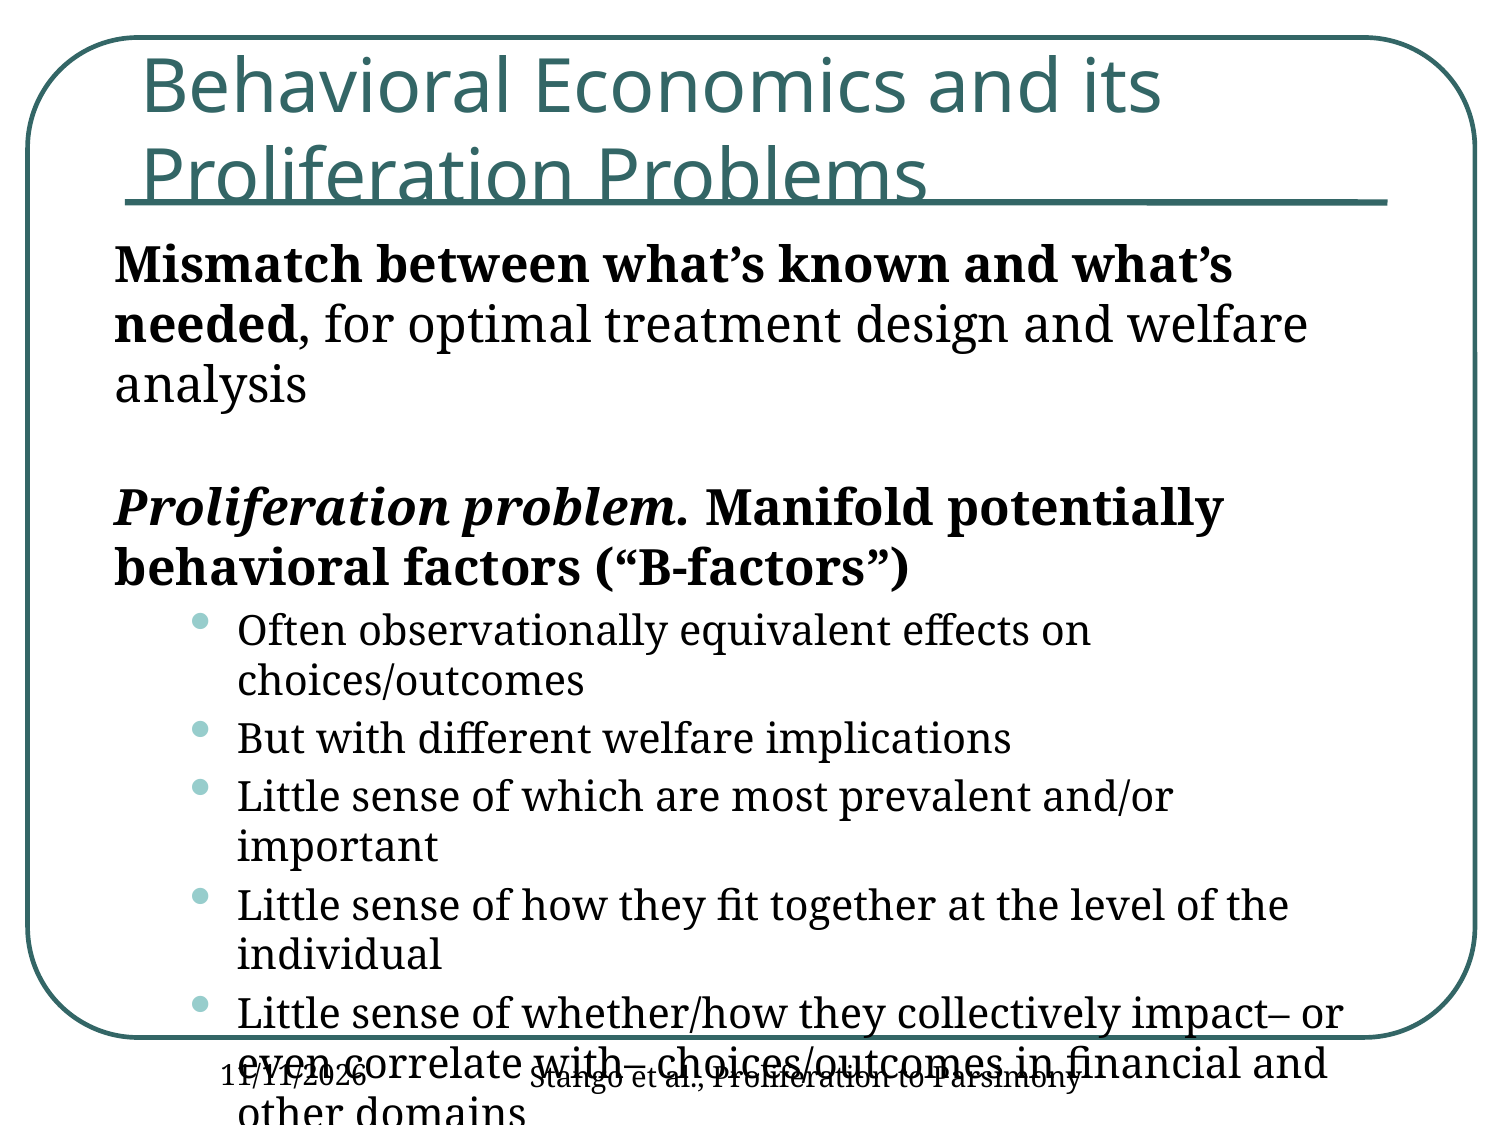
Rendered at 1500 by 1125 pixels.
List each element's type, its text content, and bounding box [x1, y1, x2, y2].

footer Stango et al., Proliferation to Parsimony [512, 1050, 1101, 1125]
list Mismatch between what’s known and what’s needed, for optimal treatment design and welfare analysis Proliferation problem. Manifold potentially behavioral factors (“B-factors”) Often observationally equivalent effects on choices/outcomes But with different welfare implications Little sense of which are most prevalent and/or important Little sense of how they fit together at the level of the individual Little sense of whether/how they collectively impact– or even correlate with– choices/outcomes in financial and other domains [99, 224, 1363, 1049]
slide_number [124, 1048, 463, 1124]
title Behavioral Economics and its Proliferation Problems [124, 48, 1388, 226]
